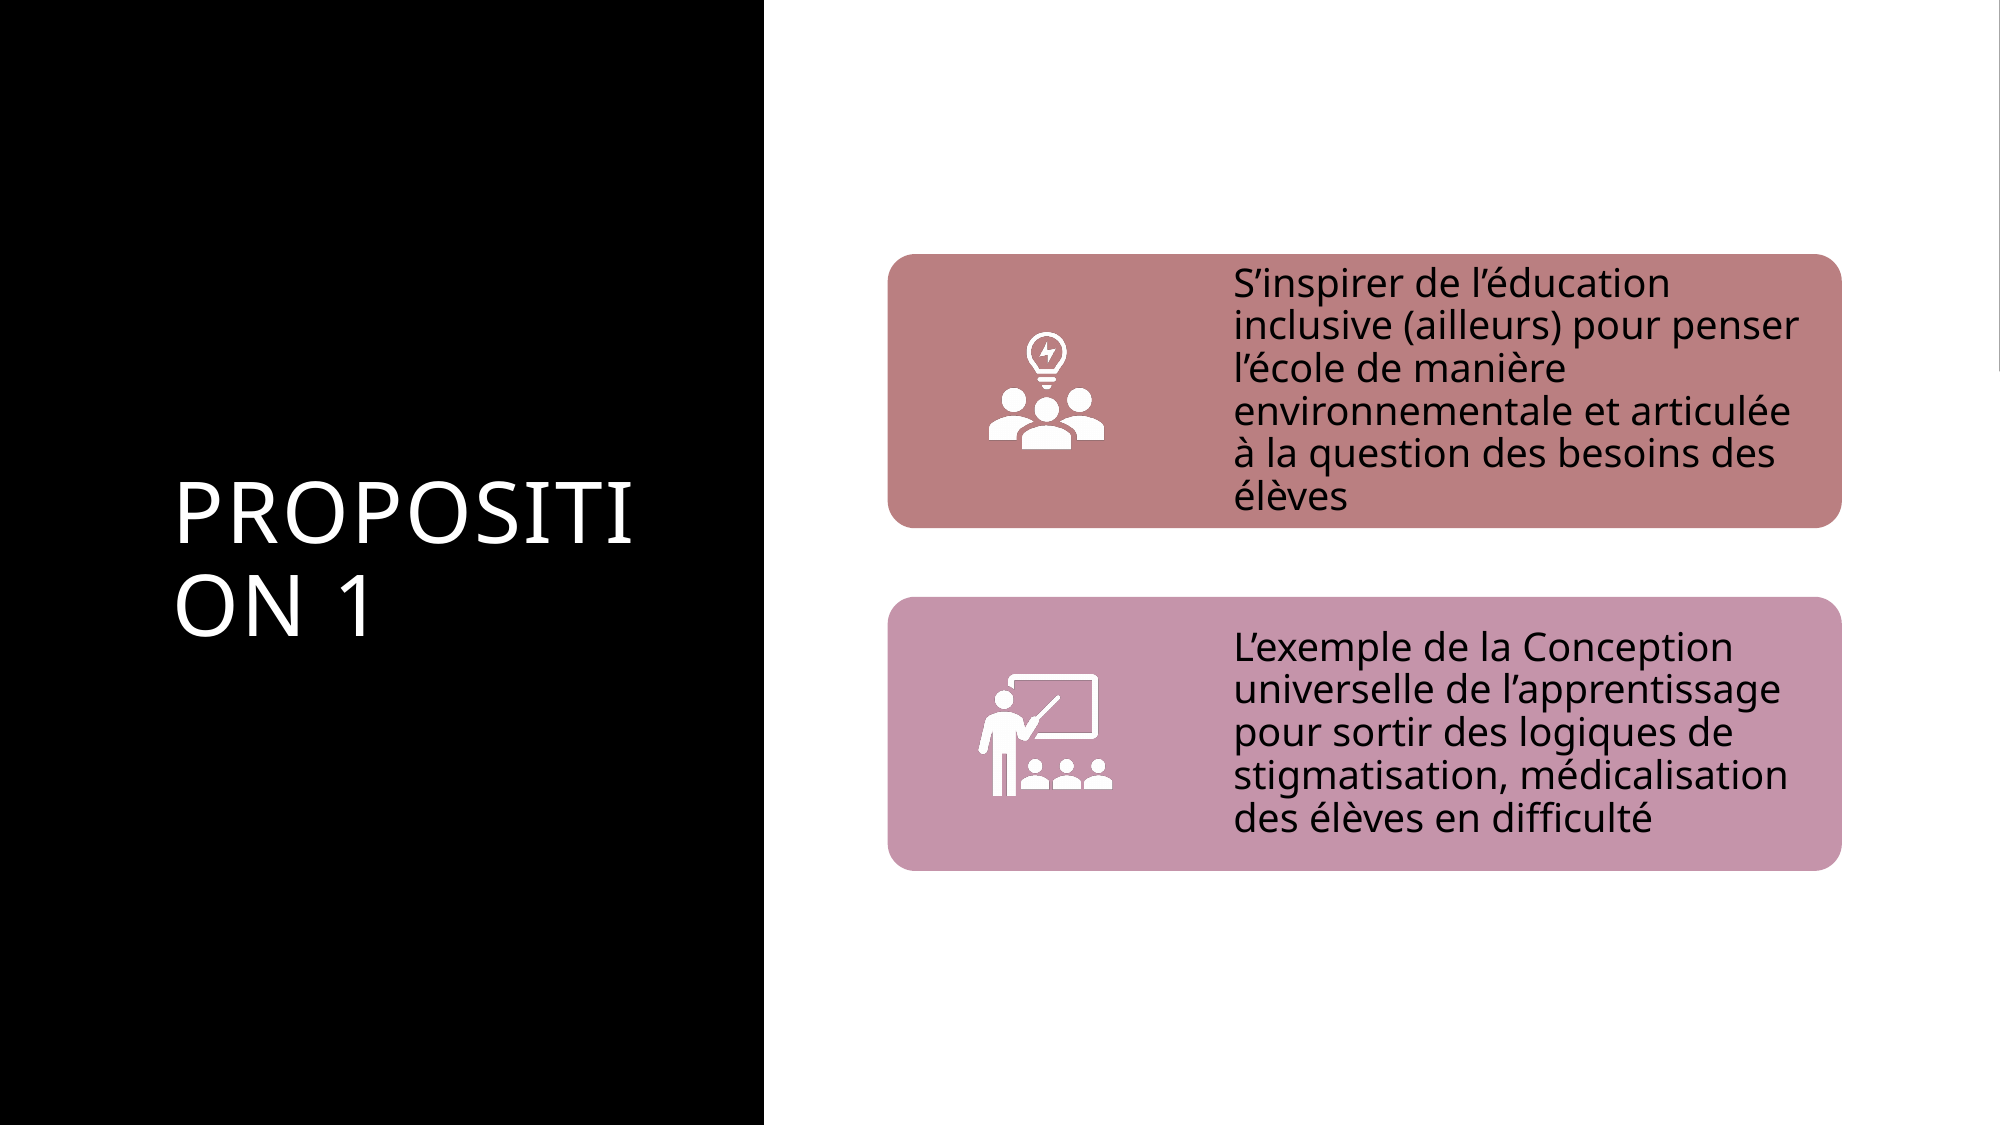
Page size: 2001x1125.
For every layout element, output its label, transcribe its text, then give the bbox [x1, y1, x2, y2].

text_box [0, 0, 765, 1125]
title Proposition 1 [157, 105, 685, 1020]
text_box [765, 0, 2000, 1125]
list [887, 105, 1842, 1020]
